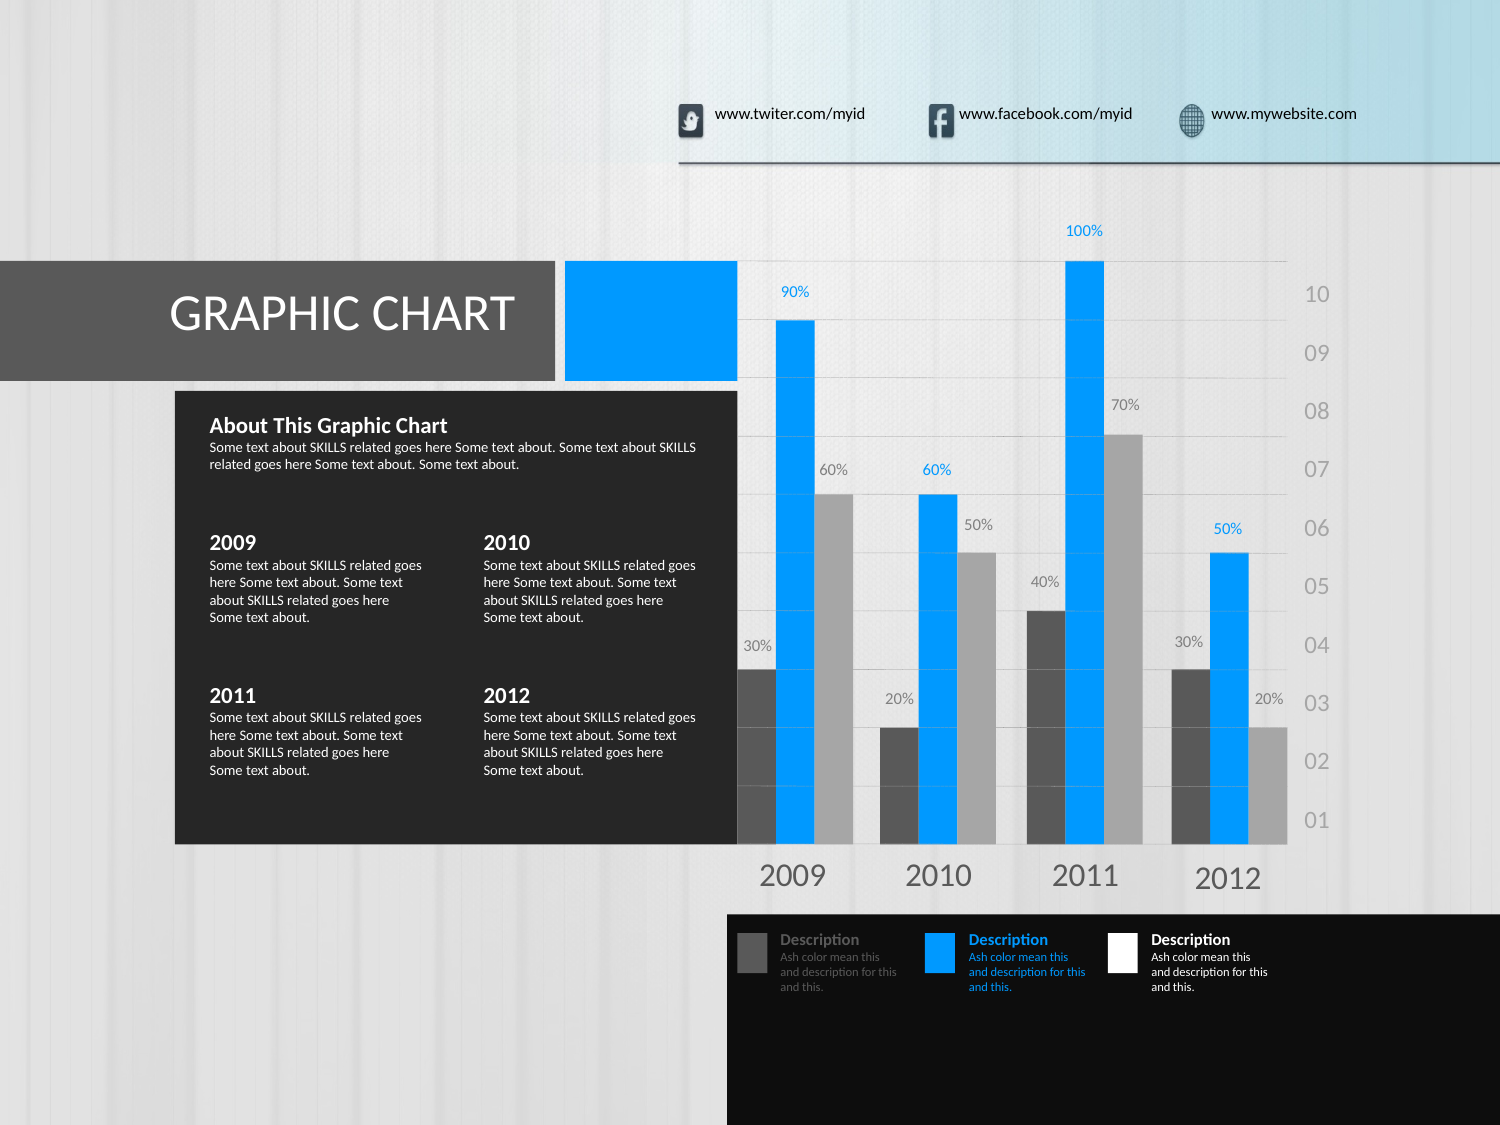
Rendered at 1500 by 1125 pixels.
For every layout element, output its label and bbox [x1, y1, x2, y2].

text_box [737, 260, 1288, 845]
picture [0, 0, 1500, 1125]
